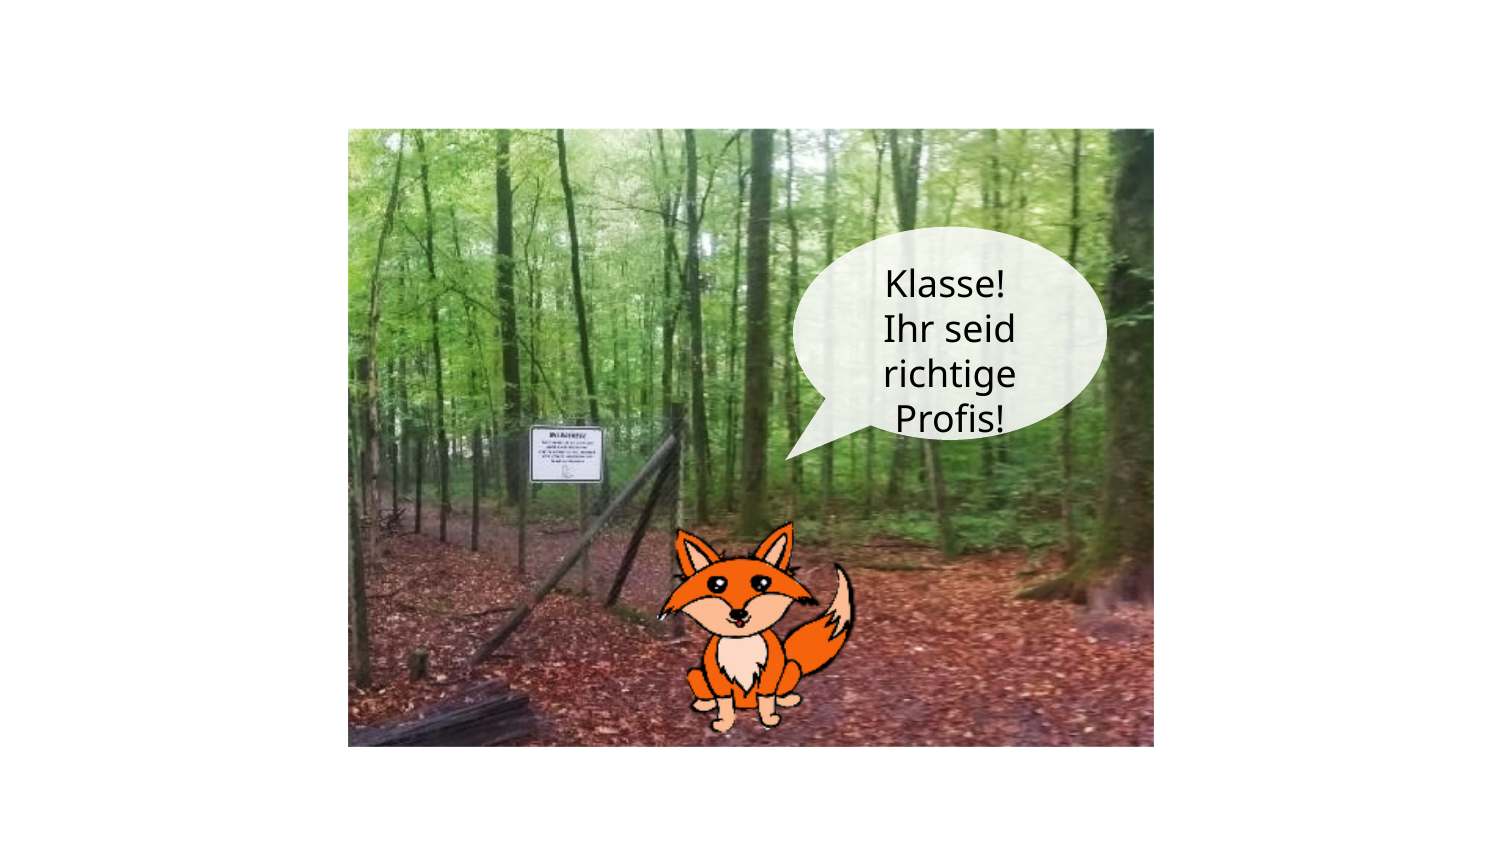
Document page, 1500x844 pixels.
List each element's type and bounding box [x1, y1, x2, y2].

text_box [346, 128, 1153, 747]
